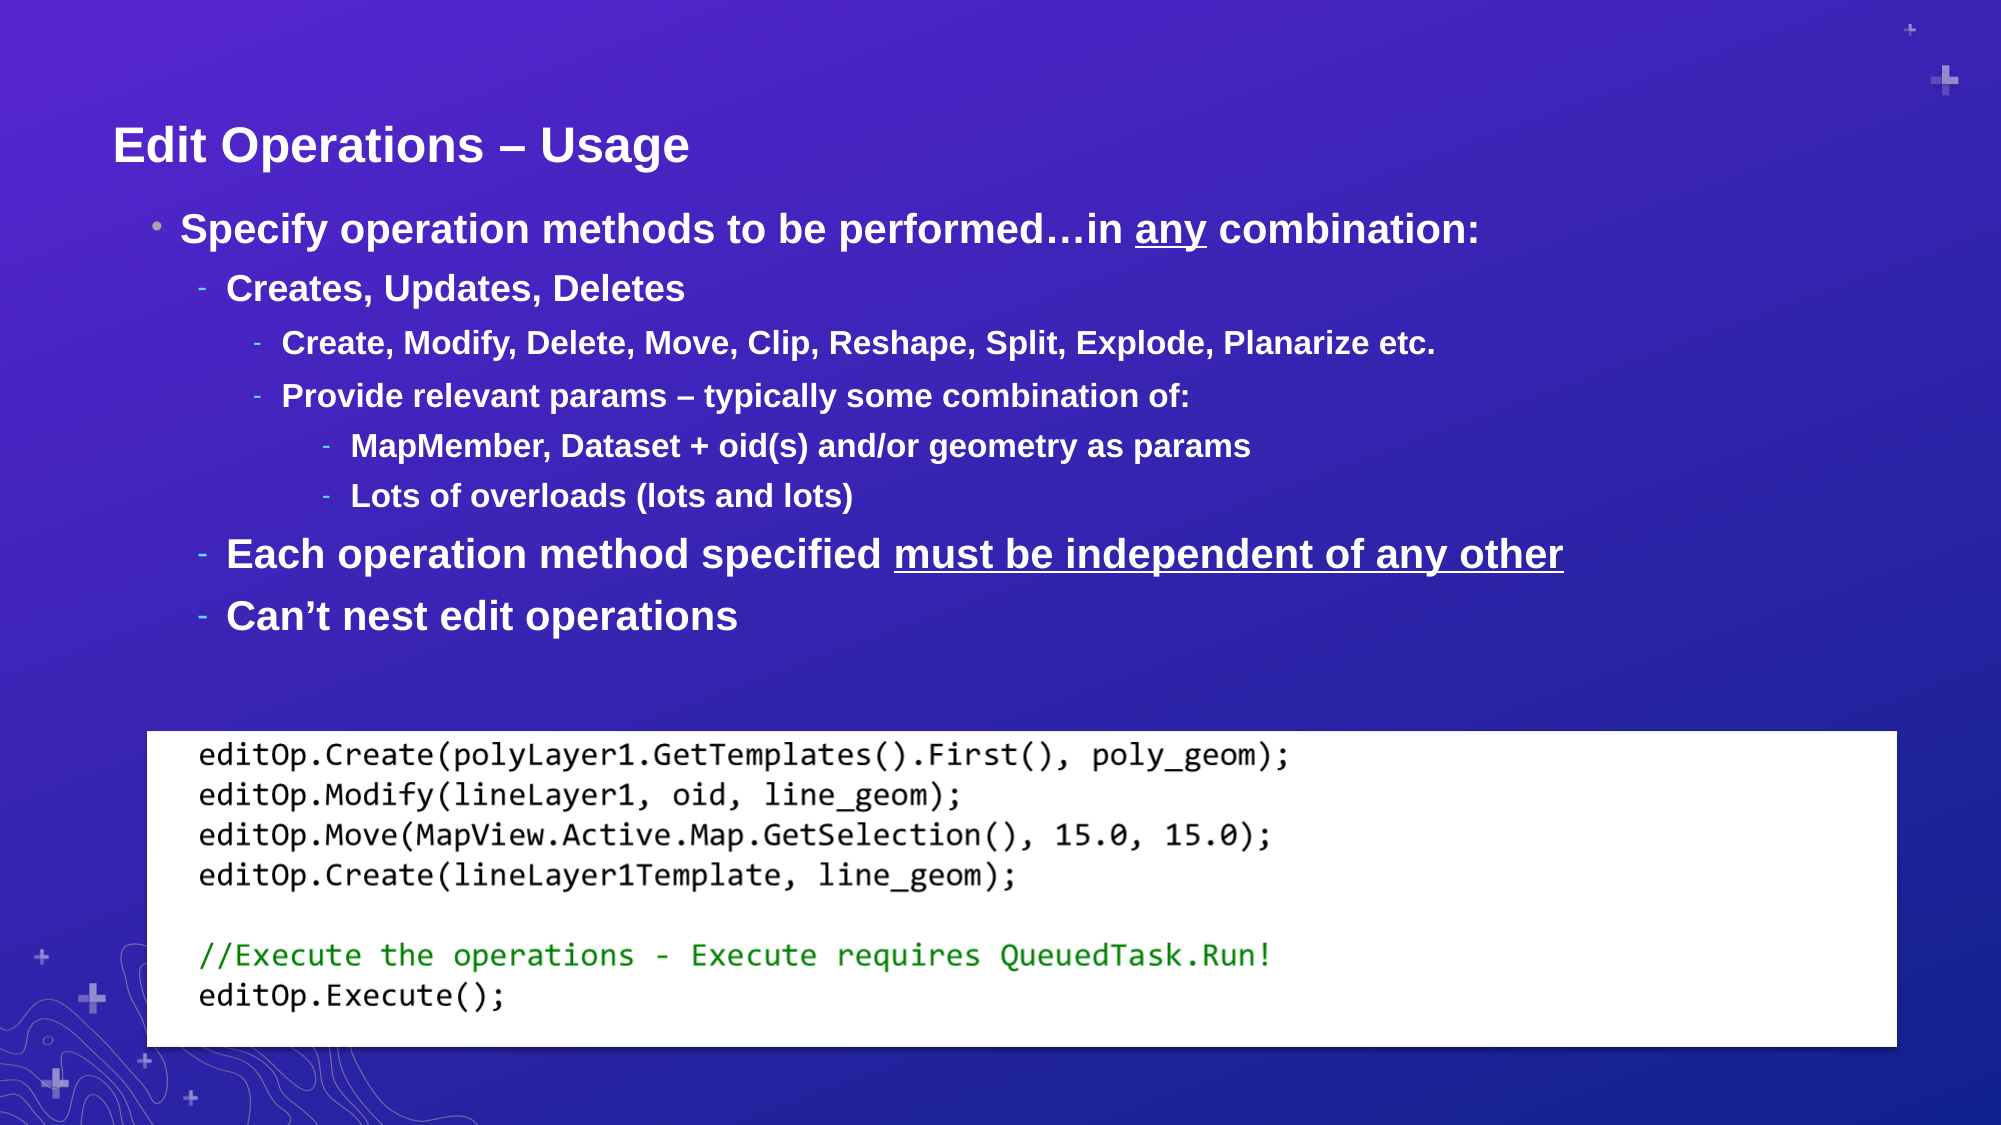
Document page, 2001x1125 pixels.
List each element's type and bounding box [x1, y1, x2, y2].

picture [140, 719, 1904, 1058]
text_box [0, 0, 2000, 1125]
